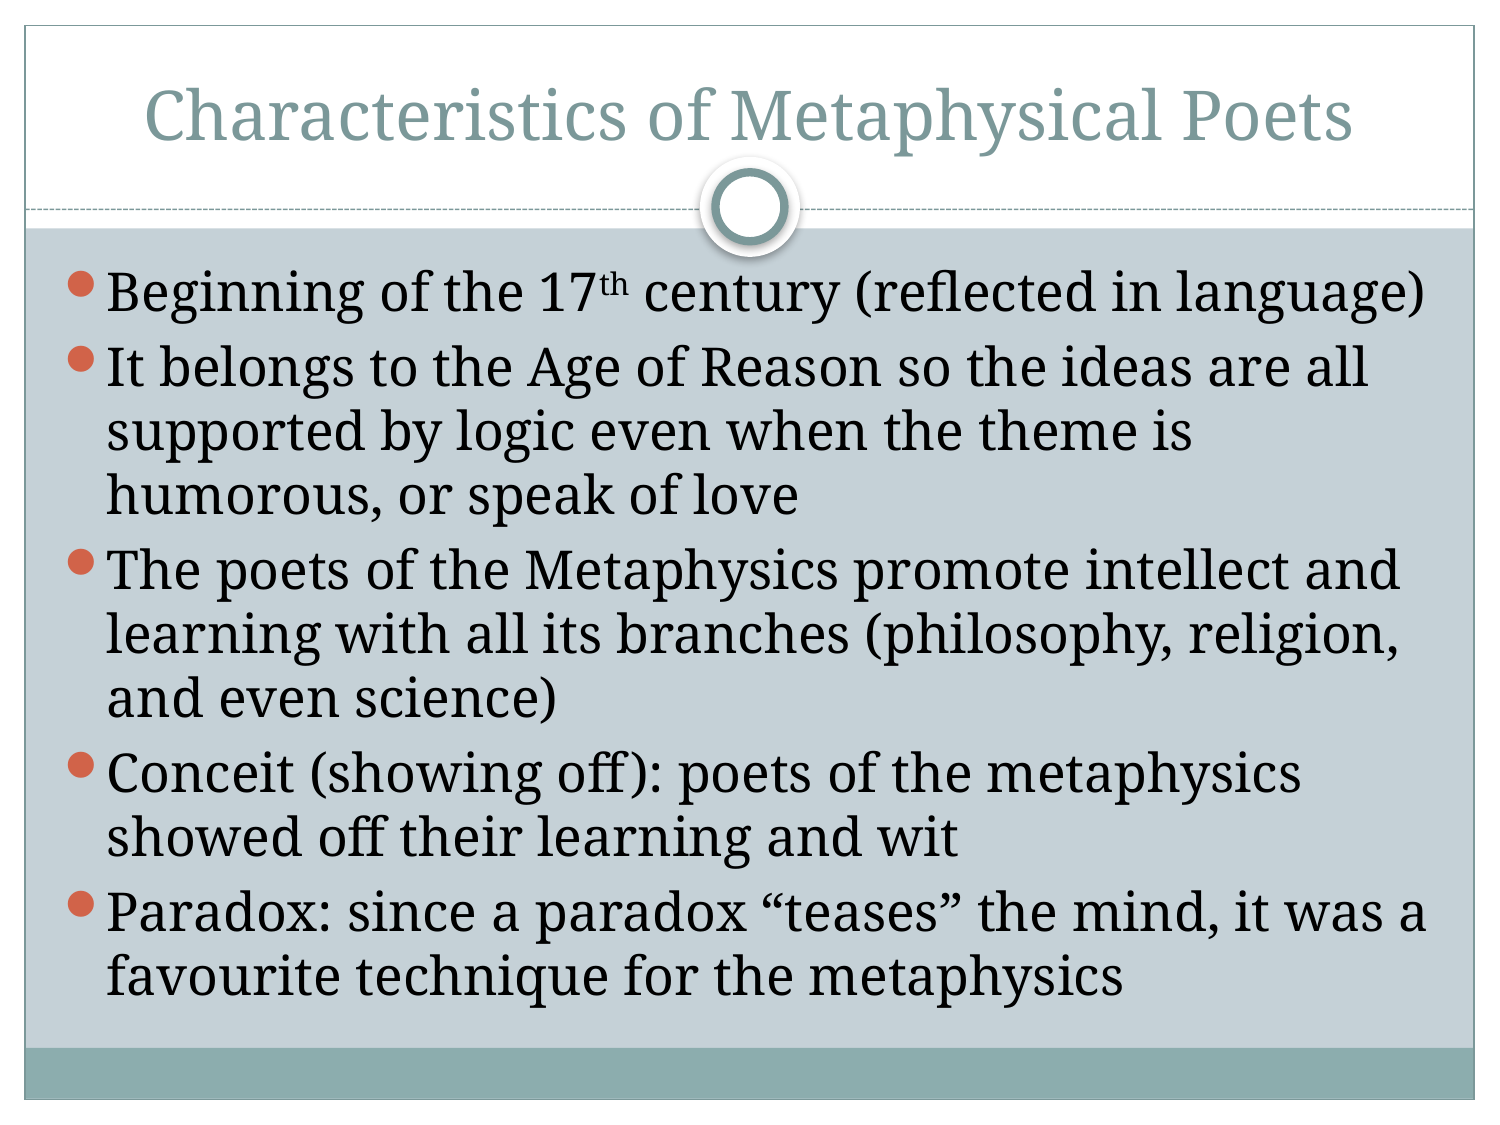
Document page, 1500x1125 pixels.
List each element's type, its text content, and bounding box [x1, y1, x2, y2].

title Characteristics of Metaphysical Poets [49, 37, 1450, 162]
list Beginning of the 17th century (reflected in language) It belongs to the Age of Reason so the ideas are all supported by logic even when the theme is humorous, or speak of love The poets of the Metaphysics promote intellect and learning with all its branches (philosophy, religion, and even science) Conceit (showing off): poets of the metaphysics showed off their learning and wit Paradox: since a paradox “teases” the mind, it was a favourite technique for the metaphysics [49, 250, 1445, 1038]
